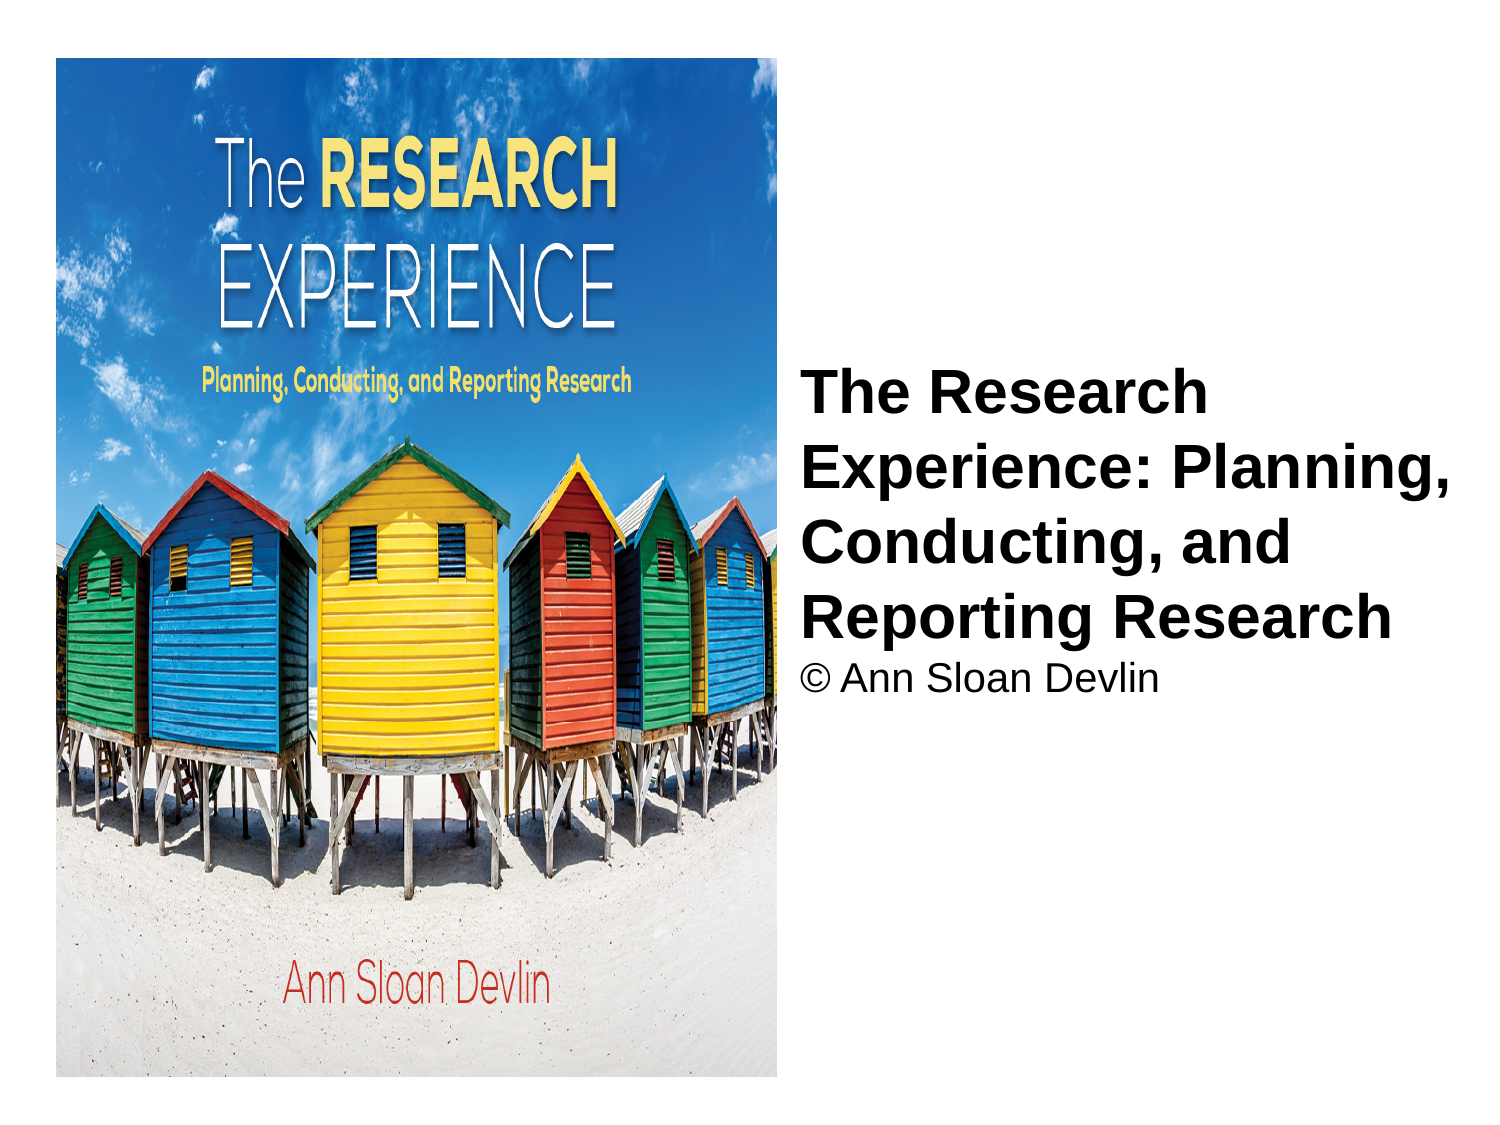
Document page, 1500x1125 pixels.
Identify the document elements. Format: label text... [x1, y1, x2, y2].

picture [56, 58, 777, 1077]
text_box The Research Experience: Planning, Conducting, and Reporting Research © Ann Sloan Devlin [785, 343, 1475, 708]
